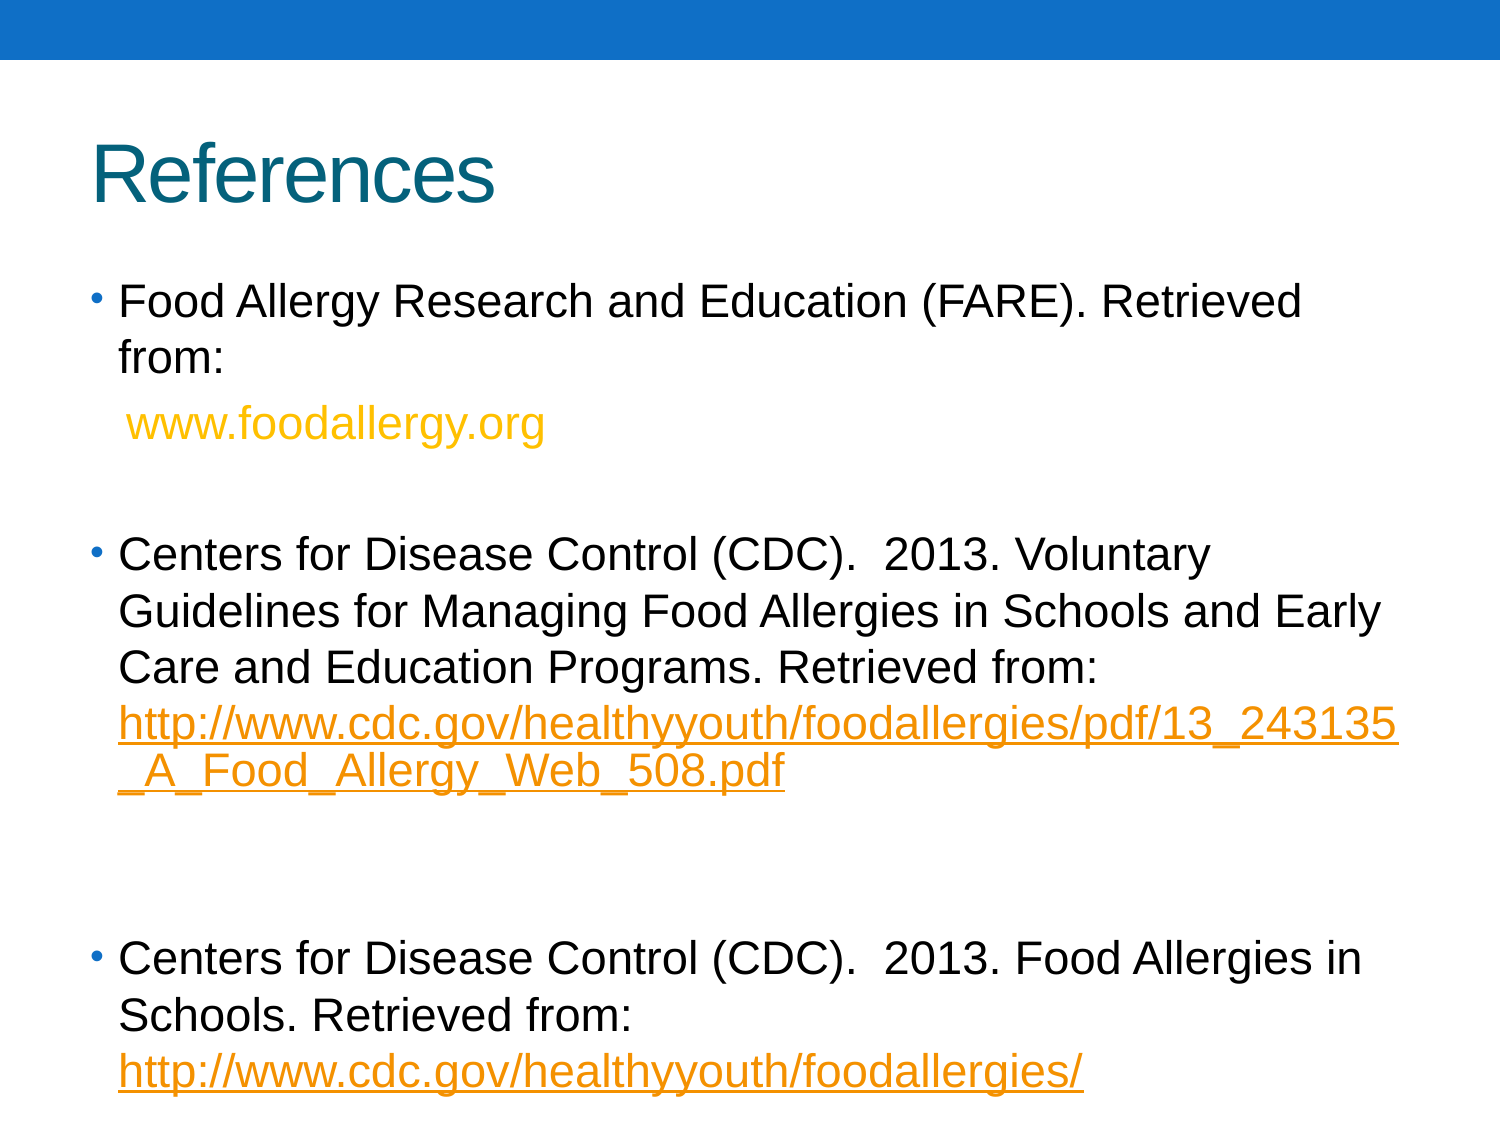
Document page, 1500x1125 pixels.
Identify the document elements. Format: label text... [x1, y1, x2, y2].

title References [75, 87, 1425, 250]
list Food Allergy Research and Education (FARE). Retrieved from: www.foodallergy.org Centers for Disease Control (CDC). 2013. Voluntary Guidelines for Managing Food Allergies in Schools and Early Care and Education Programs. Retrieved from: http://www.cdc.gov/healthyyouth/foodallergies/pdf/13_243135_A_Food_Allergy_Web_508.pdf Centers for Disease Control (CDC). 2013. Food Allergies in Schools. Retrieved from: http://www.cdc.gov/healthyyouth/foodallergies/ [75, 262, 1425, 1063]
